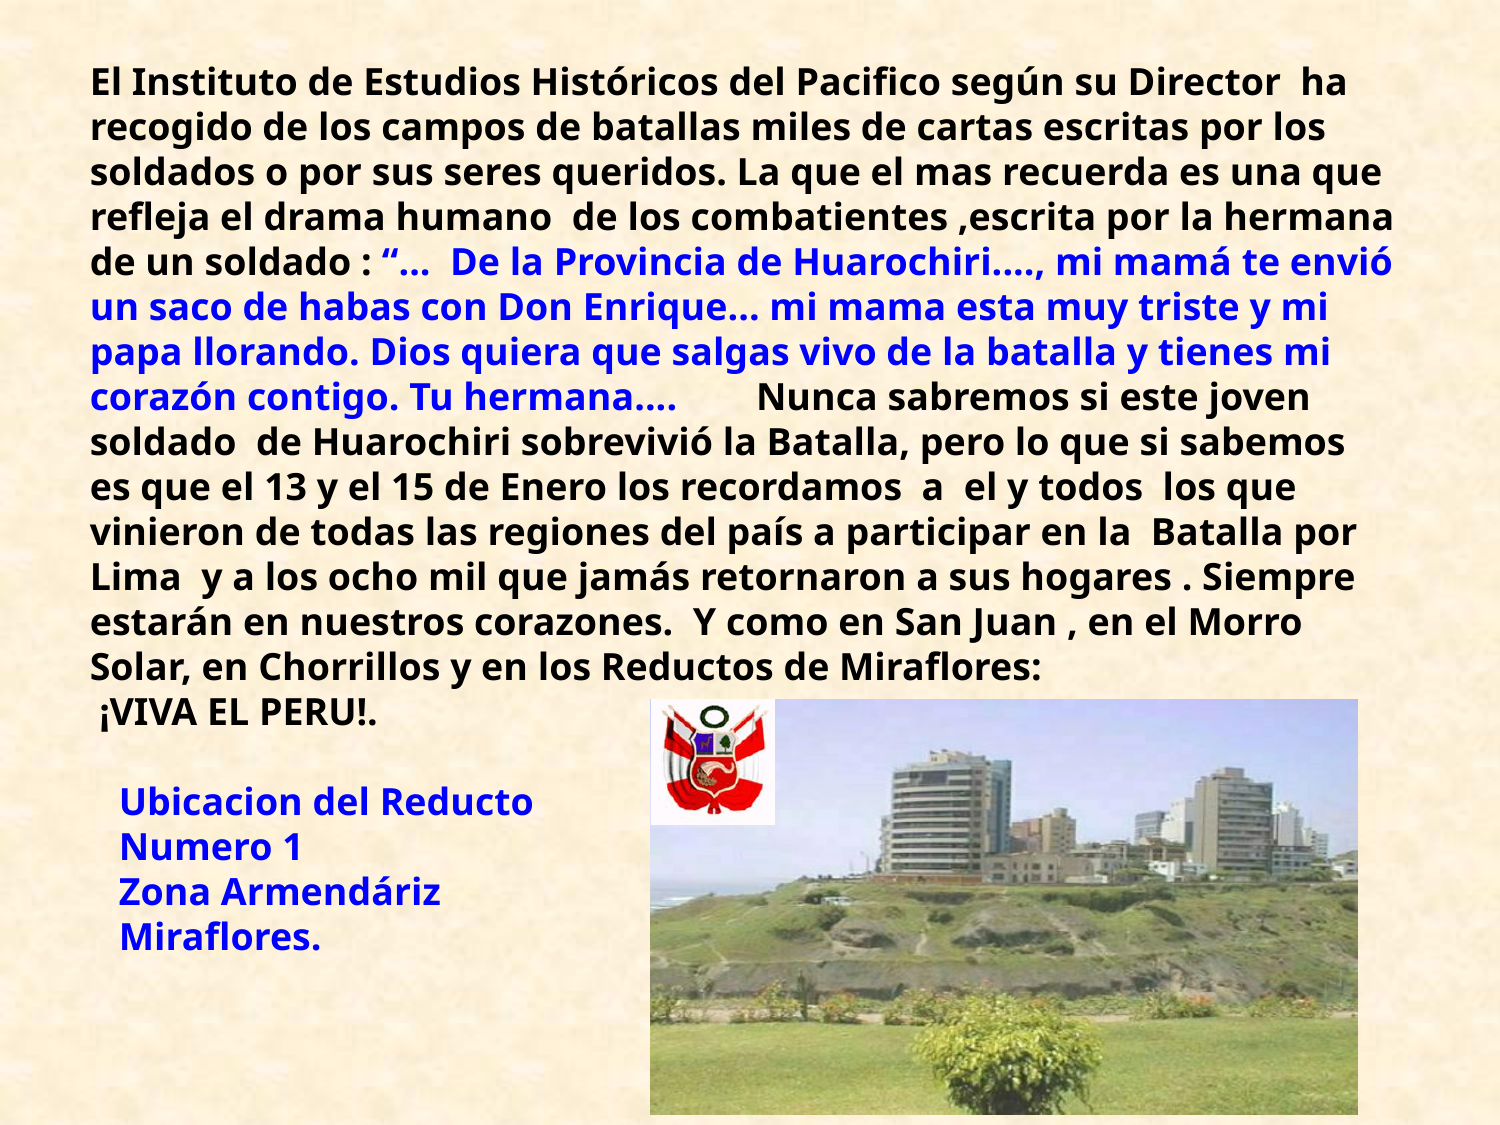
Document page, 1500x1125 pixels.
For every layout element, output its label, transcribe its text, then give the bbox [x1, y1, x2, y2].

text_box El Instituto de Estudios Históricos del Pacifico según su Director ha recogido de los campos de batallas miles de cartas escritas por los soldados o por sus seres queridos. La que el mas recuerda es una que refleja el drama humano de los combatientes ,escrita por la hermana de un soldado : “... De la Provincia de Huarochiri...., mi mamá te envió un saco de habas con Don Enrique... mi mama esta muy triste y mi papa llorando. Dios quiera que salgas vivo de la batalla y tienes mi corazón contigo. Tu hermana.... Nunca sabremos si este joven soldado de Huarochiri sobrevivió la Batalla, pero lo que si sabemos es que el 13 y el 15 de Enero los recordamos a el y todos los que vinieron de todas las regiones del país a participar en la Batalla por Lima y a los ocho mil que jamás retornaron a sus hogares . Siempre estarán en nuestros corazones. Y como en San Juan , en el Morro Solar, en Chorrillos y en los Reductos de Miraflores: ¡VIVA EL PERU!. Ubicacion del Reducto Numero 1 Zona Armendáriz Miraflores. [74, 50, 1425, 1011]
picture [0, 0, 1500, 1125]
